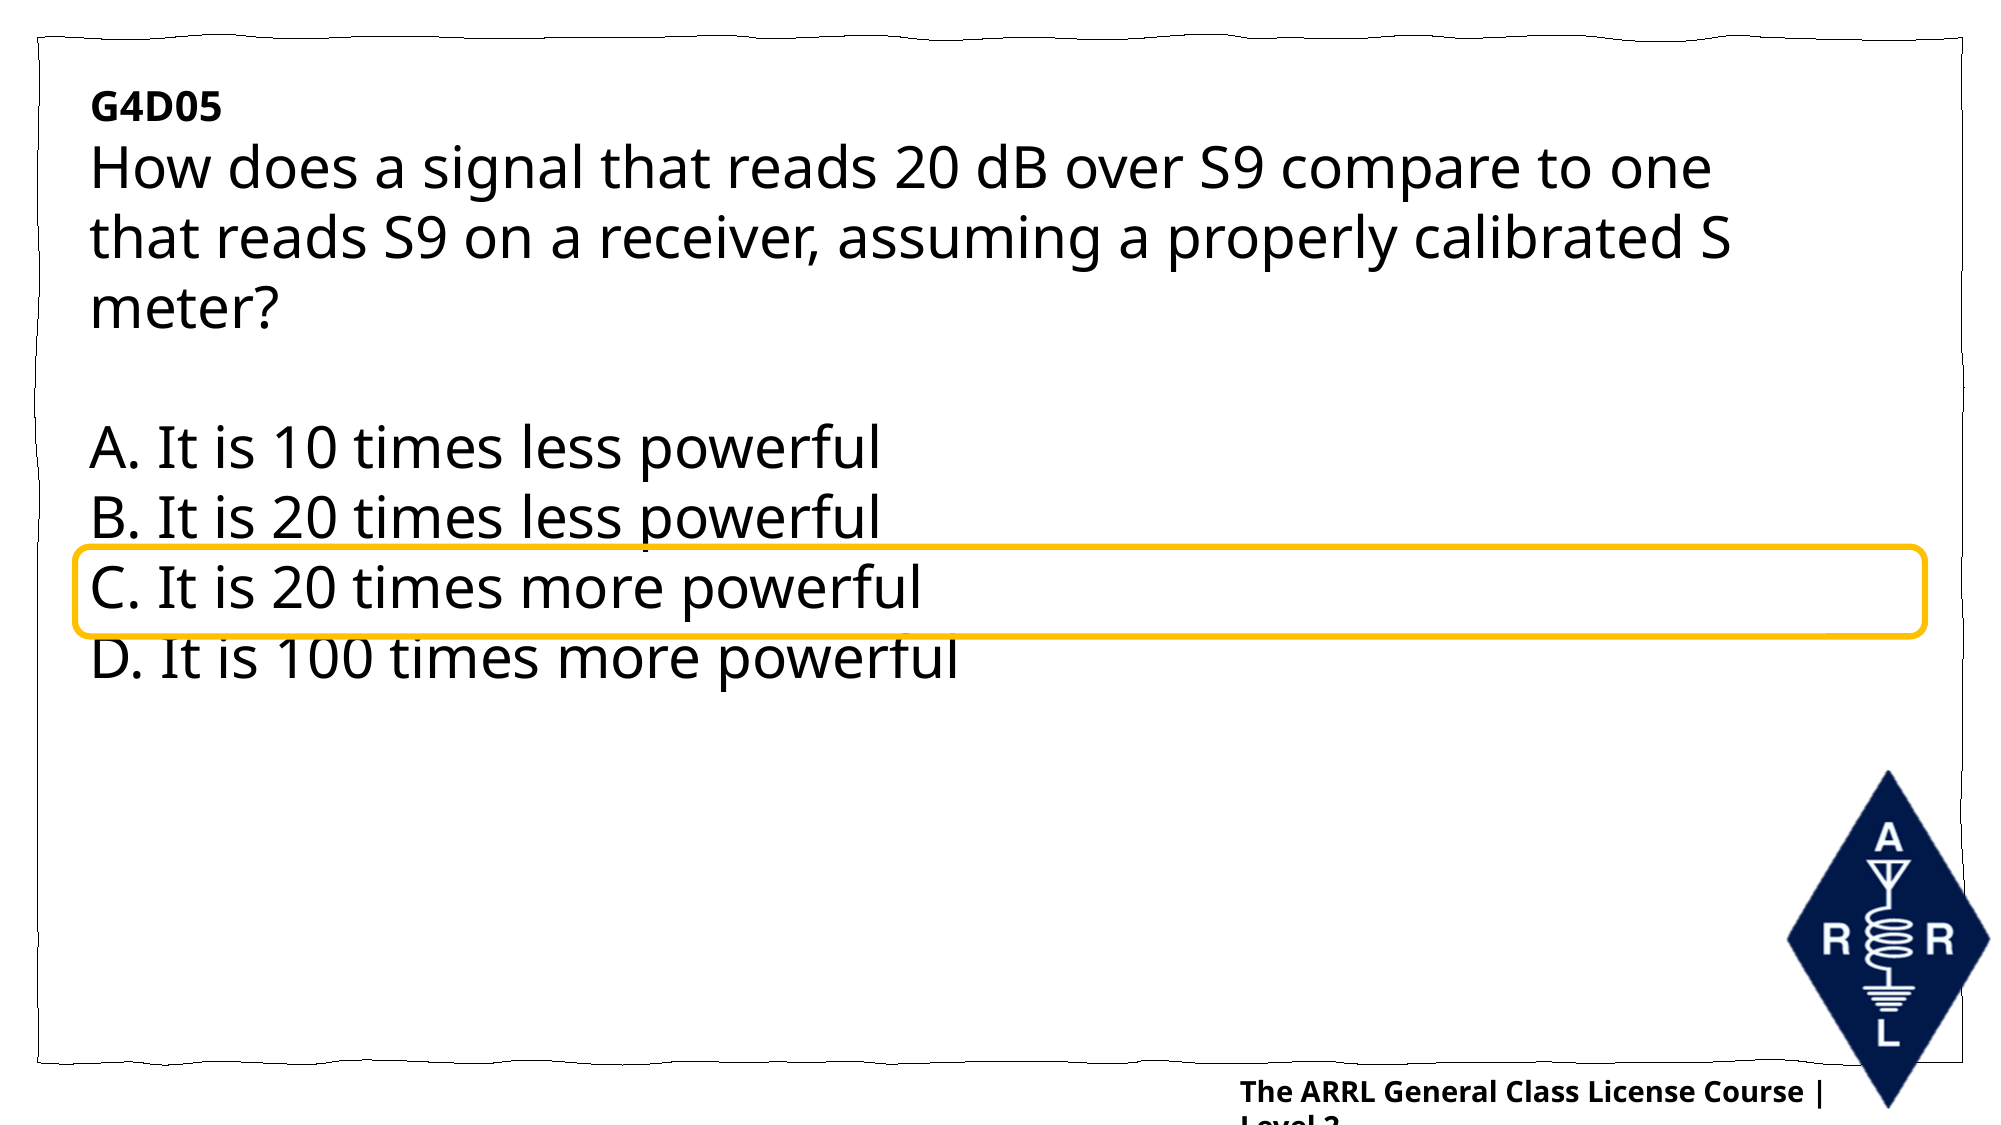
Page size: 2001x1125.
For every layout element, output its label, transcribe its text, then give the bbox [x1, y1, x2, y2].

text_box [73, 545, 1927, 638]
text_box G4D05 How does a signal that reads 20 dB over S9 compare to one that reads S9 on a receiver, assuming a properly calibrated S meter? A. It is 10 times less powerful B. It is 20 times less powerful C. It is 20 times more powerful D. It is 100 times more powerful [75, 72, 1850, 553]
text_box G4D05 How does a signal that reads 20 dB over S9 compare to one that reads S9 on a receiver, assuming a properly calibrated S meter? A. It is 10 times less powerful B. It is 20 times less powerful C. It is 20 times more powerful D. It is 100 times more powerful [75, 630, 1850, 698]
picture [1773, 752, 1999, 1125]
